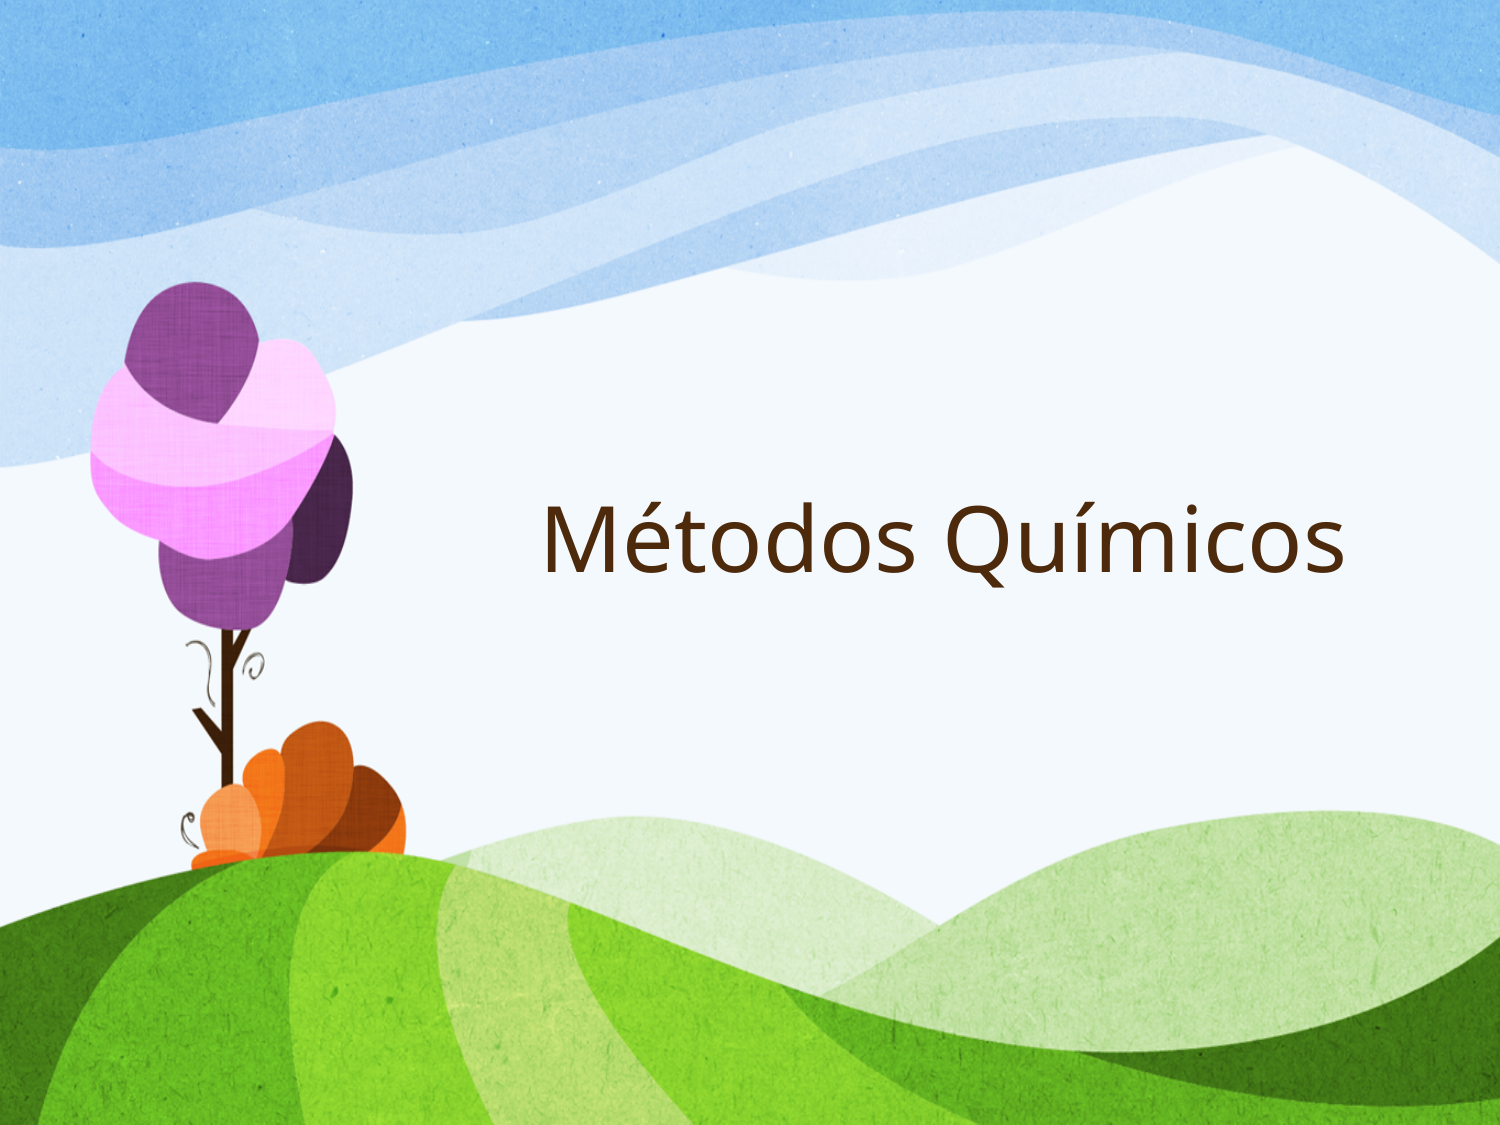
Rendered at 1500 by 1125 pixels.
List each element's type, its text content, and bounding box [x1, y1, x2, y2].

title Métodos Químicos [524, 299, 1369, 600]
picture [0, 0, 1500, 1125]
